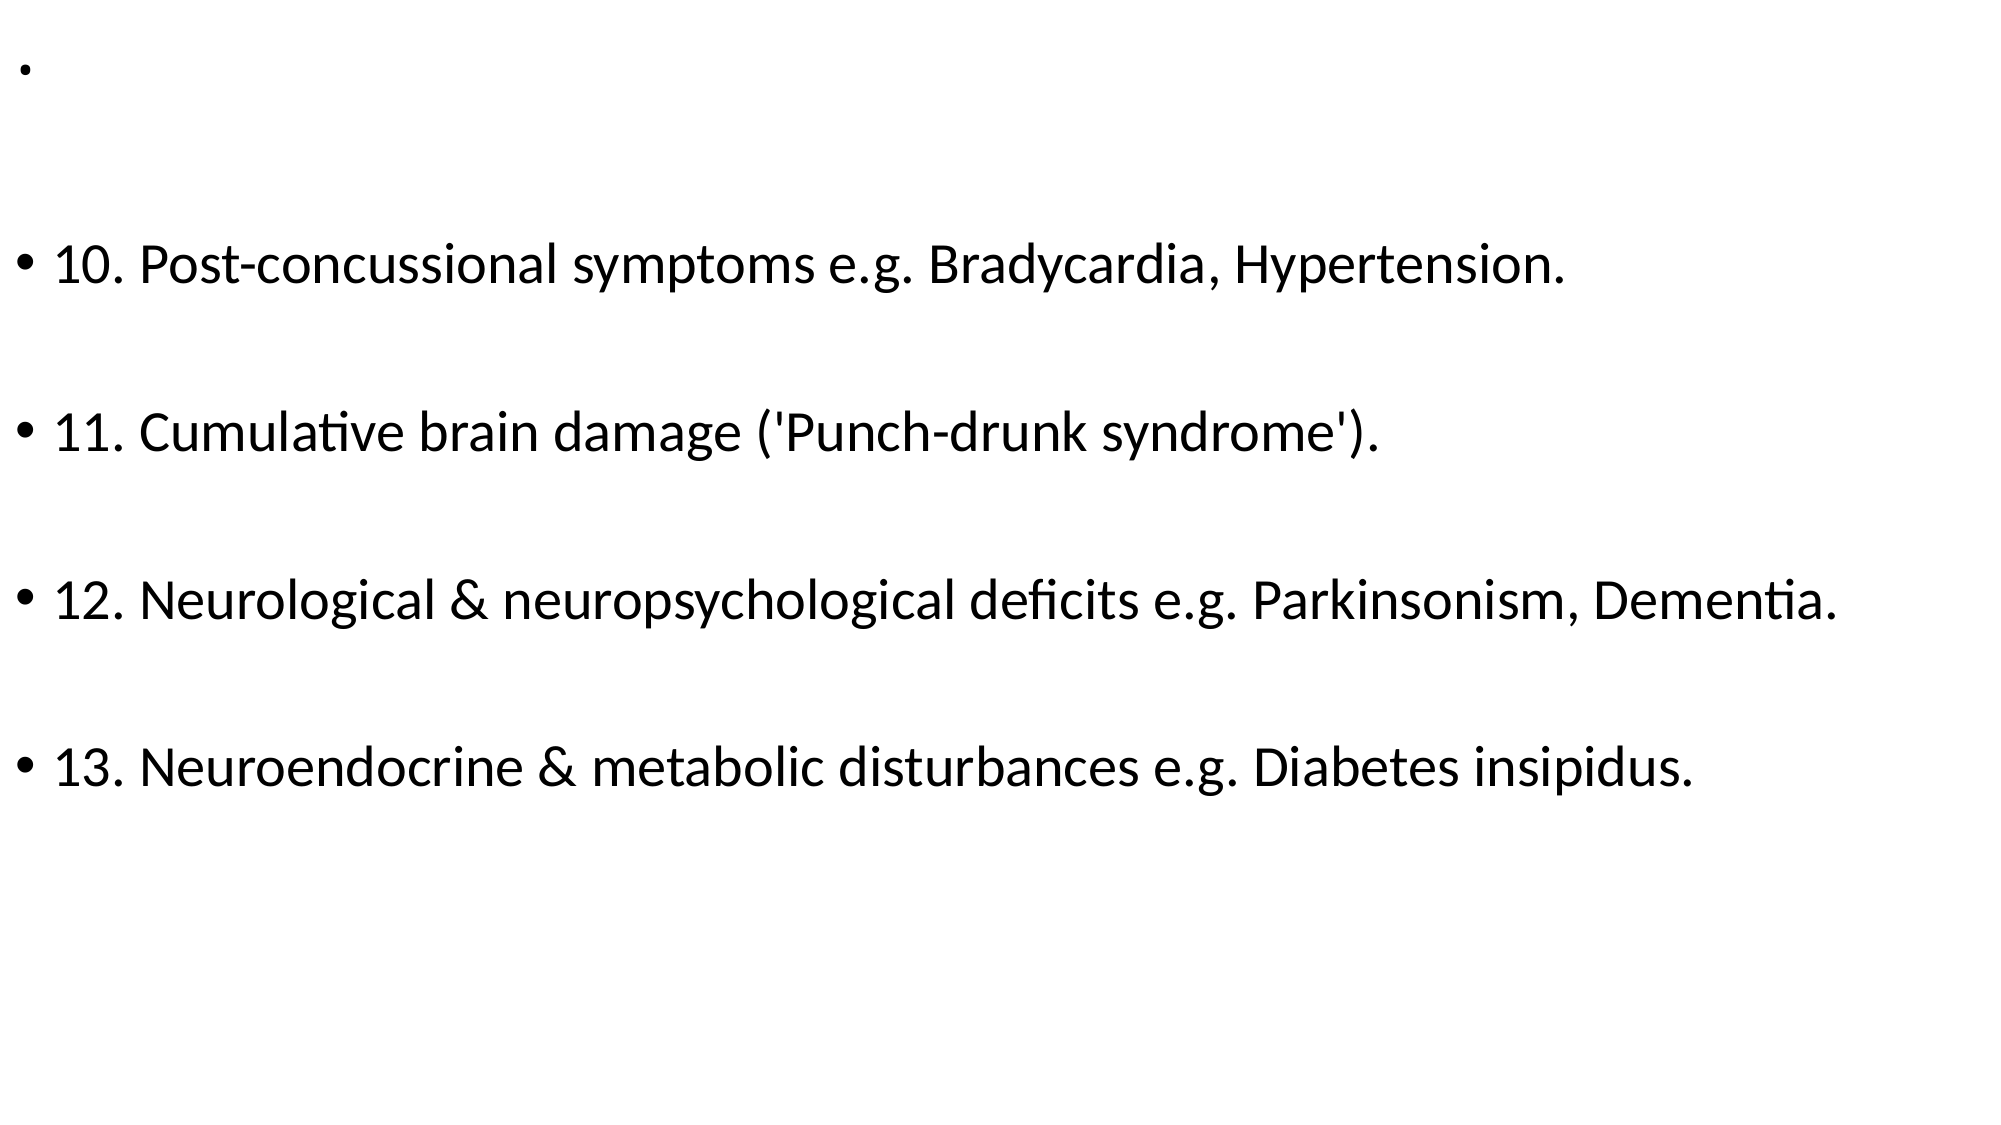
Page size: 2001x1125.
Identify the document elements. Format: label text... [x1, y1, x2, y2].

list 10. Post-concussional symptoms e.g. Bradycardia, Hypertension. 11. Cumulative brain damage ('Punch-drunk syndrome'). 12. Neurological & neuropsychological deficits e.g. Parkinsonism, Dementia. 13. Neuroendocrine & metabolic disturbances e.g. Diabetes insipidus. [0, 135, 1982, 1125]
title . [0, 0, 1863, 100]
